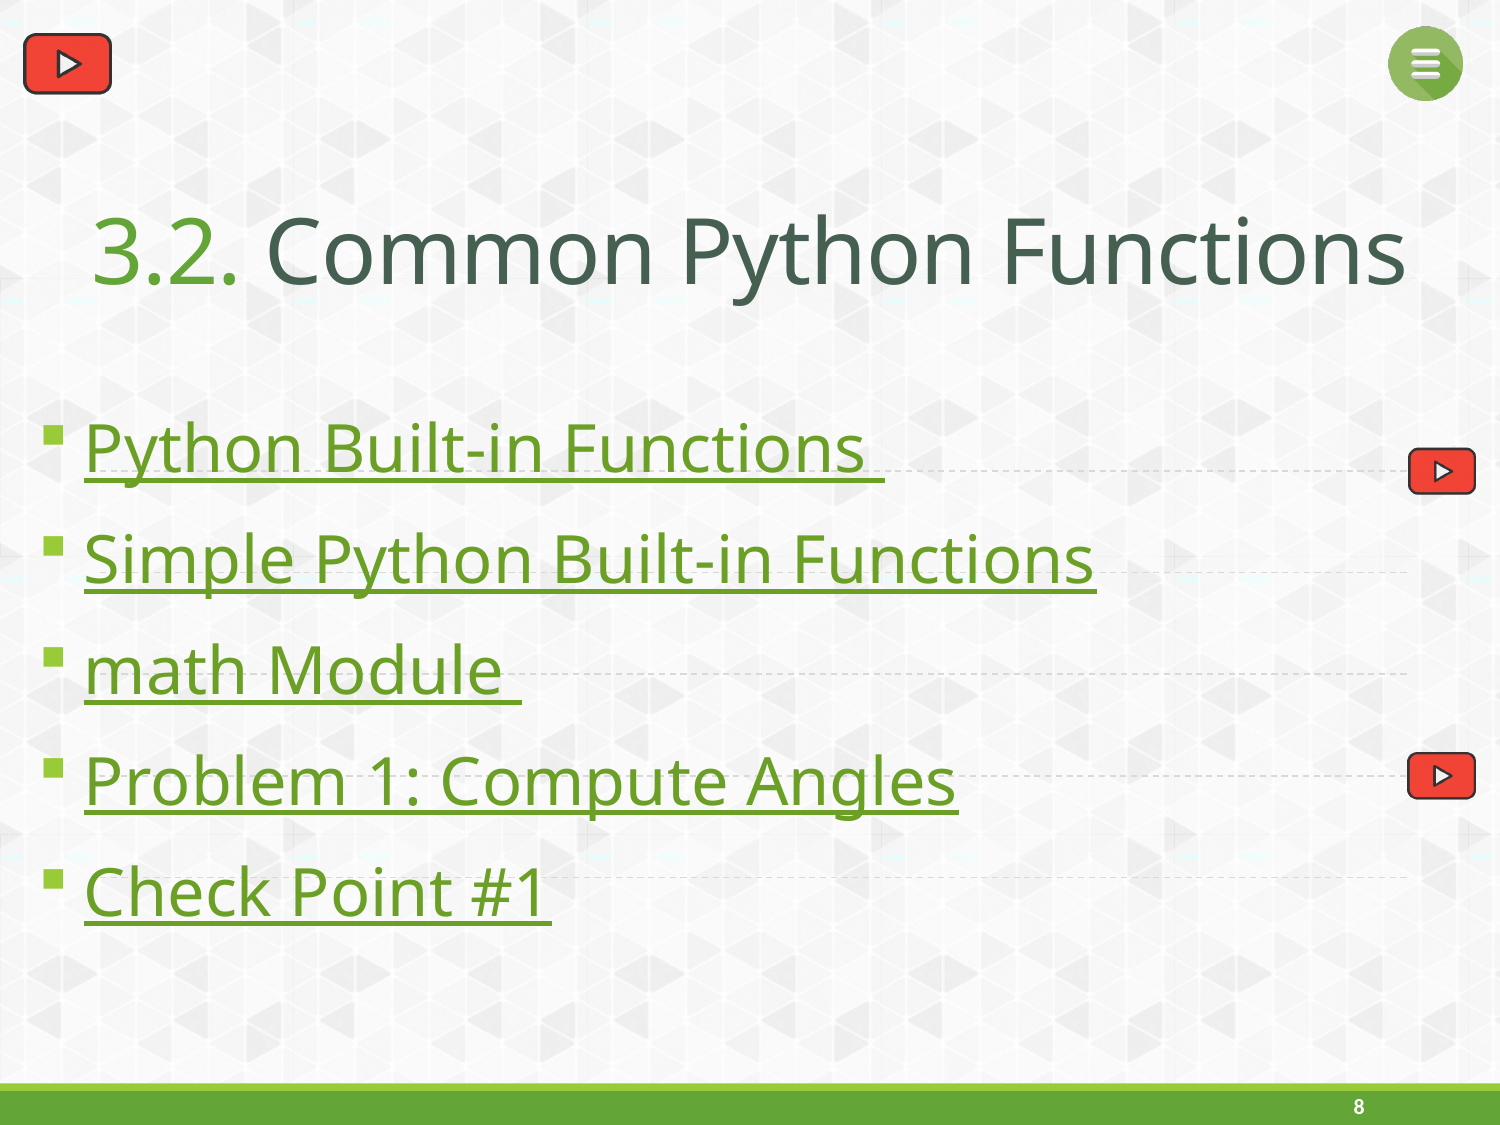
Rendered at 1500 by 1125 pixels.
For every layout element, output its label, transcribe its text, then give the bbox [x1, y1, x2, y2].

slide_number 8 [1218, 1090, 1380, 1121]
picture [0, 0, 1500, 1083]
title 3.2. Common Python Functions [23, 112, 1476, 399]
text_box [98, 741, 1476, 811]
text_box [99, 436, 1477, 506]
list Python Built-in Functions Simple Python Built-in Functions math Module Problem 1: Compute Angles Check Point #1 [23, 399, 1476, 1078]
